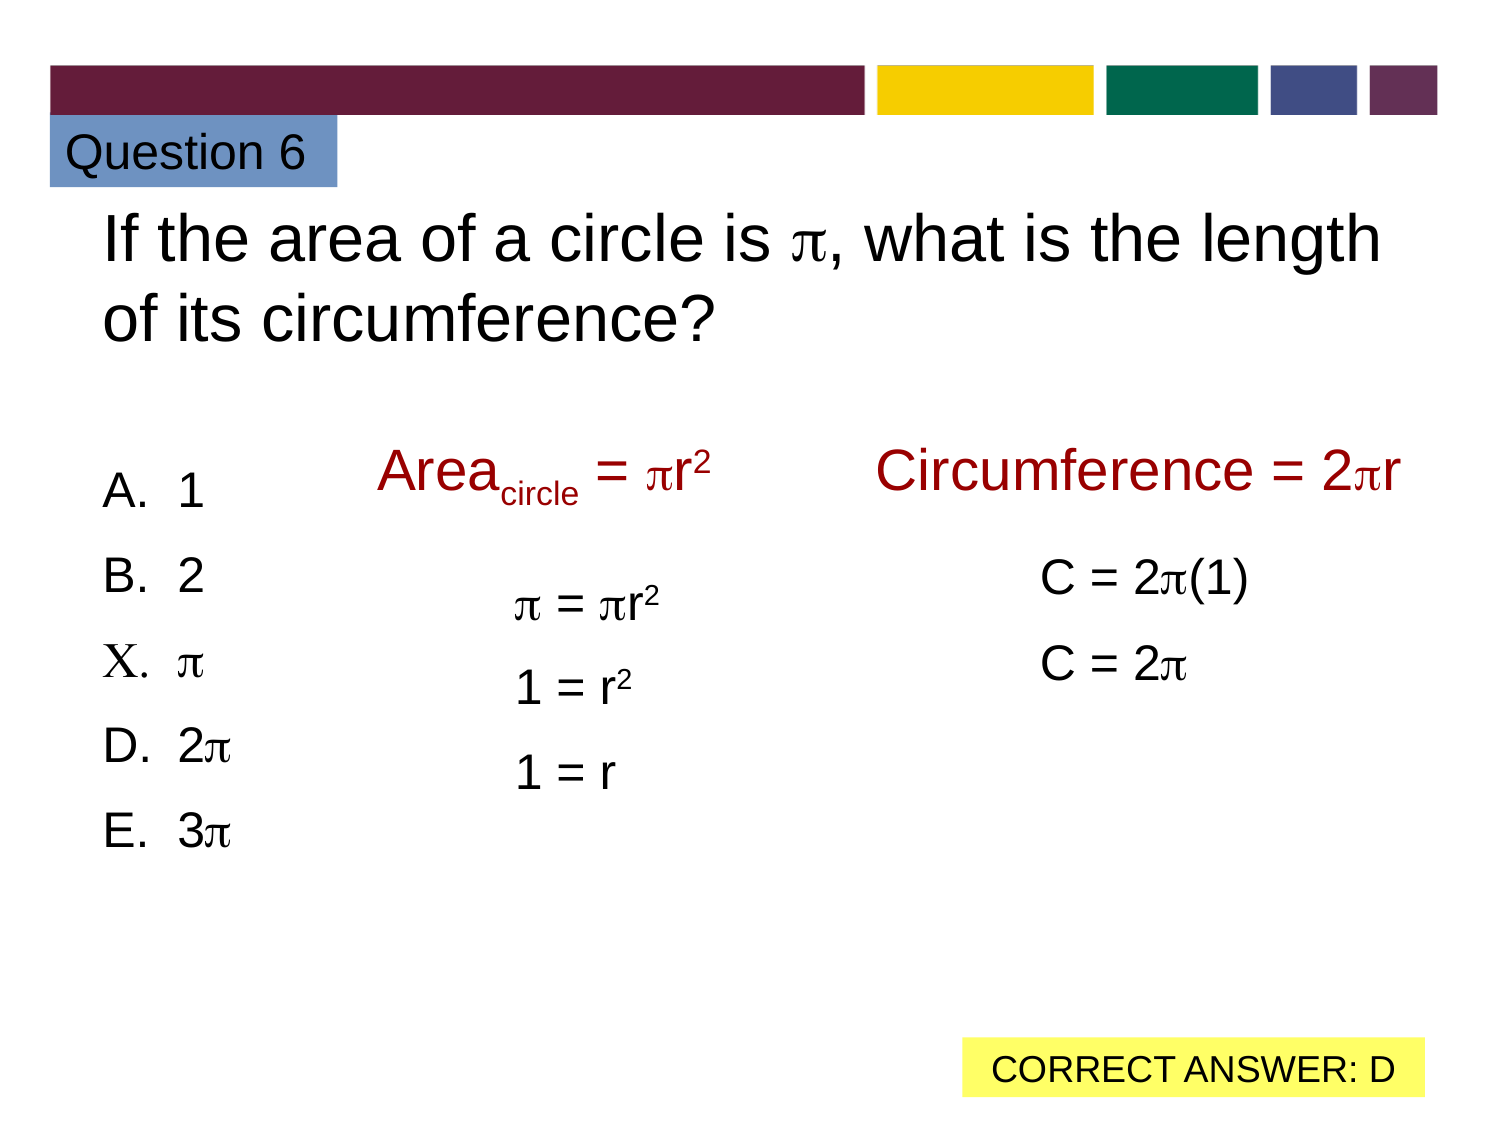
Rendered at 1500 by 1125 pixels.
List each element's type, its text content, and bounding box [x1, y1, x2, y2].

text_box If the area of a circle is , what is the length of its circumference? [87, 187, 1413, 363]
text_box  = r2 1 = r2 1 = r [500, 562, 750, 893]
text_box Areacircle = r2 Circumference = 2r [362, 425, 1463, 520]
text_box 1 2  2 3 [87, 450, 300, 950]
text_box C = 2(1) C = 2 [1024, 537, 1325, 698]
picture [37, 49, 1438, 116]
text_box CORRECT ANSWER: D [962, 1037, 1425, 1098]
text_box Question 6 [49, 123, 338, 188]
